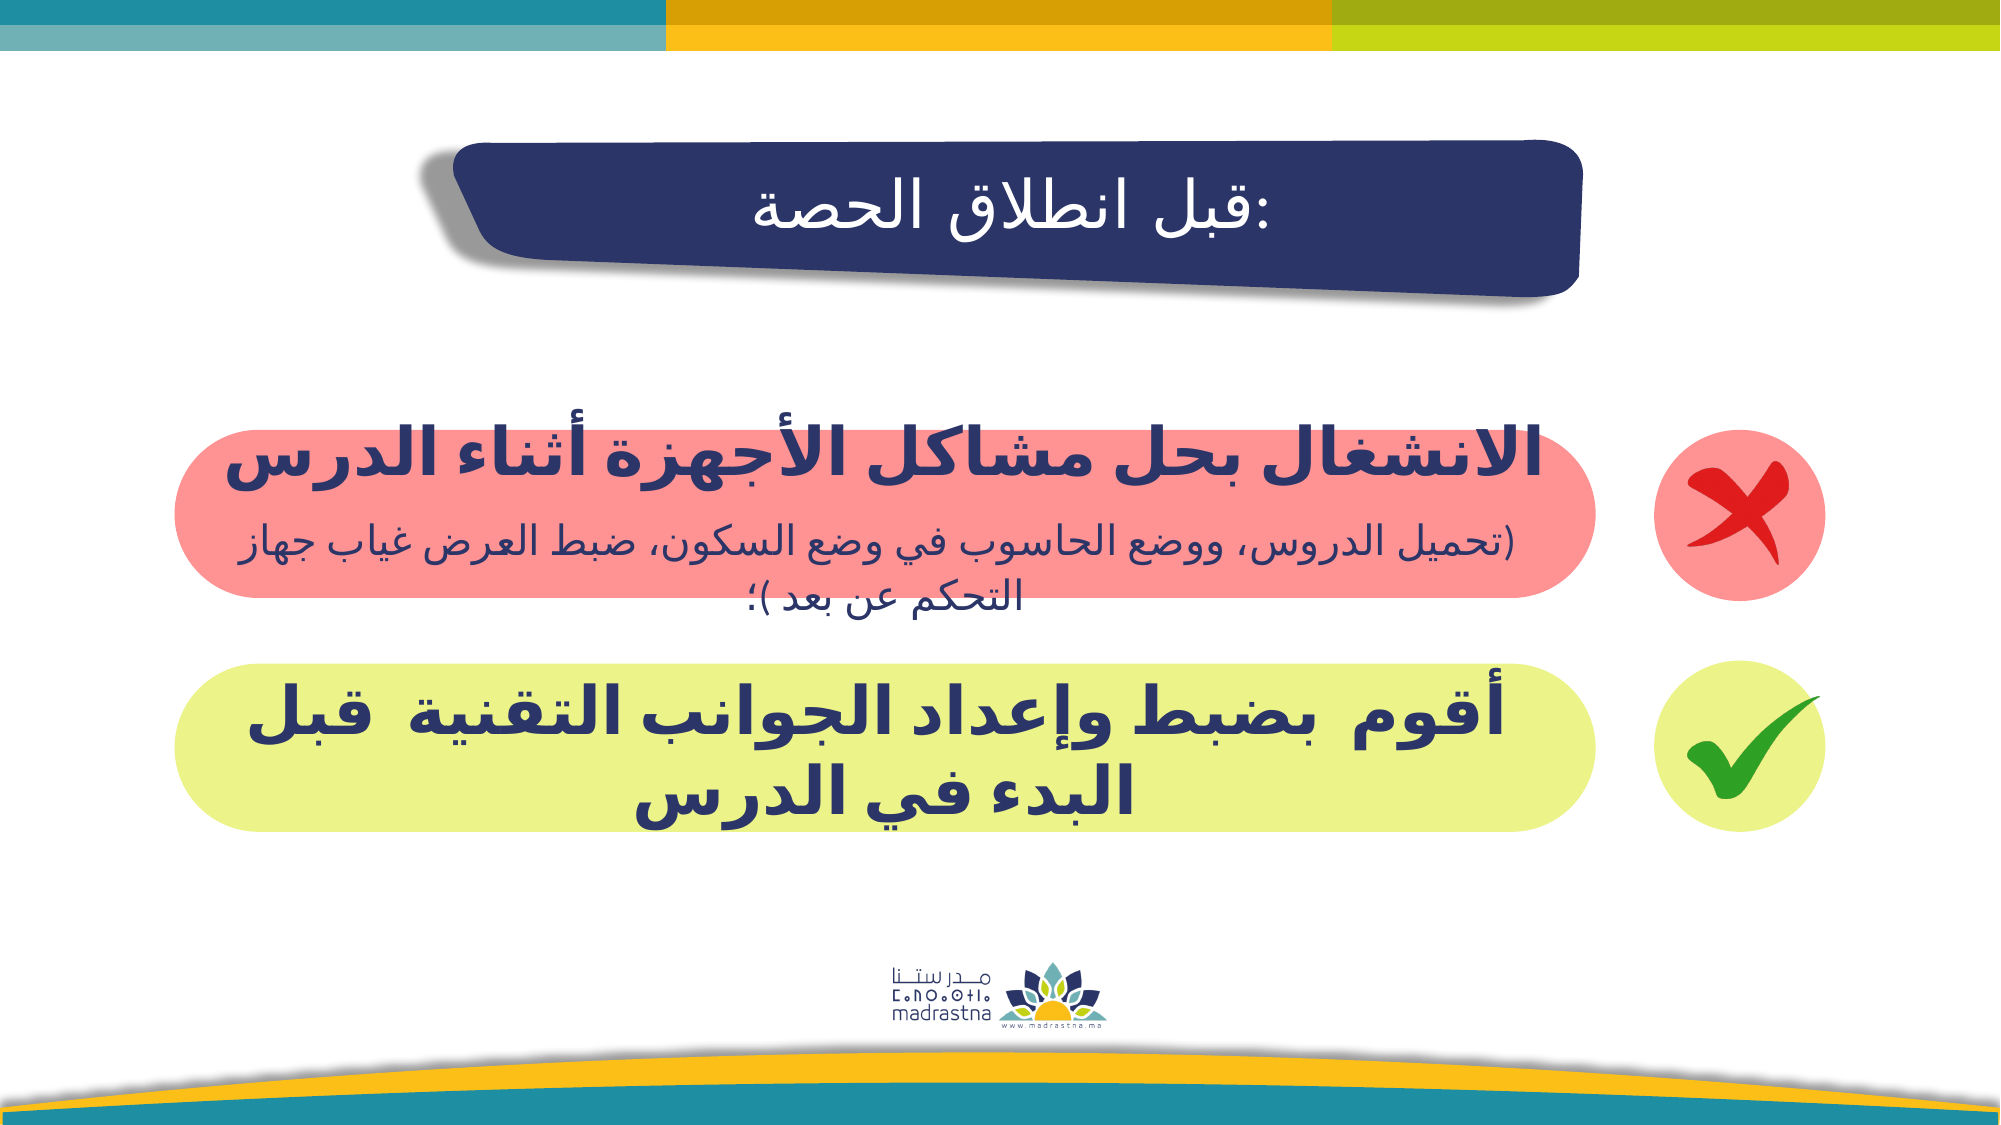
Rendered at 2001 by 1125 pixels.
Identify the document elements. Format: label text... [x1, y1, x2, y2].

text_box [1820, 713, 1827, 779]
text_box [0, 0, 2000, 52]
text_box [1653, 428, 1827, 603]
picture [893, 962, 1107, 1028]
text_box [0, 1052, 2000, 1125]
text_box الانشغال بحل مشاكل الأجهزة أثناء الدرس (تحميل الدروس، ووضع الحاسوب في وضع السكون، ضبط العرض غياب جهاز التحكم عن بعد )؛ [173, 428, 1597, 600]
picture [1687, 461, 1789, 565]
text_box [447, 100, 1591, 296]
picture [1687, 696, 1820, 799]
text_box أقوم بضبط وإعداد الجوانب التقنية قبل البدء في الدرس [173, 662, 1597, 833]
text_box [1653, 659, 1811, 833]
